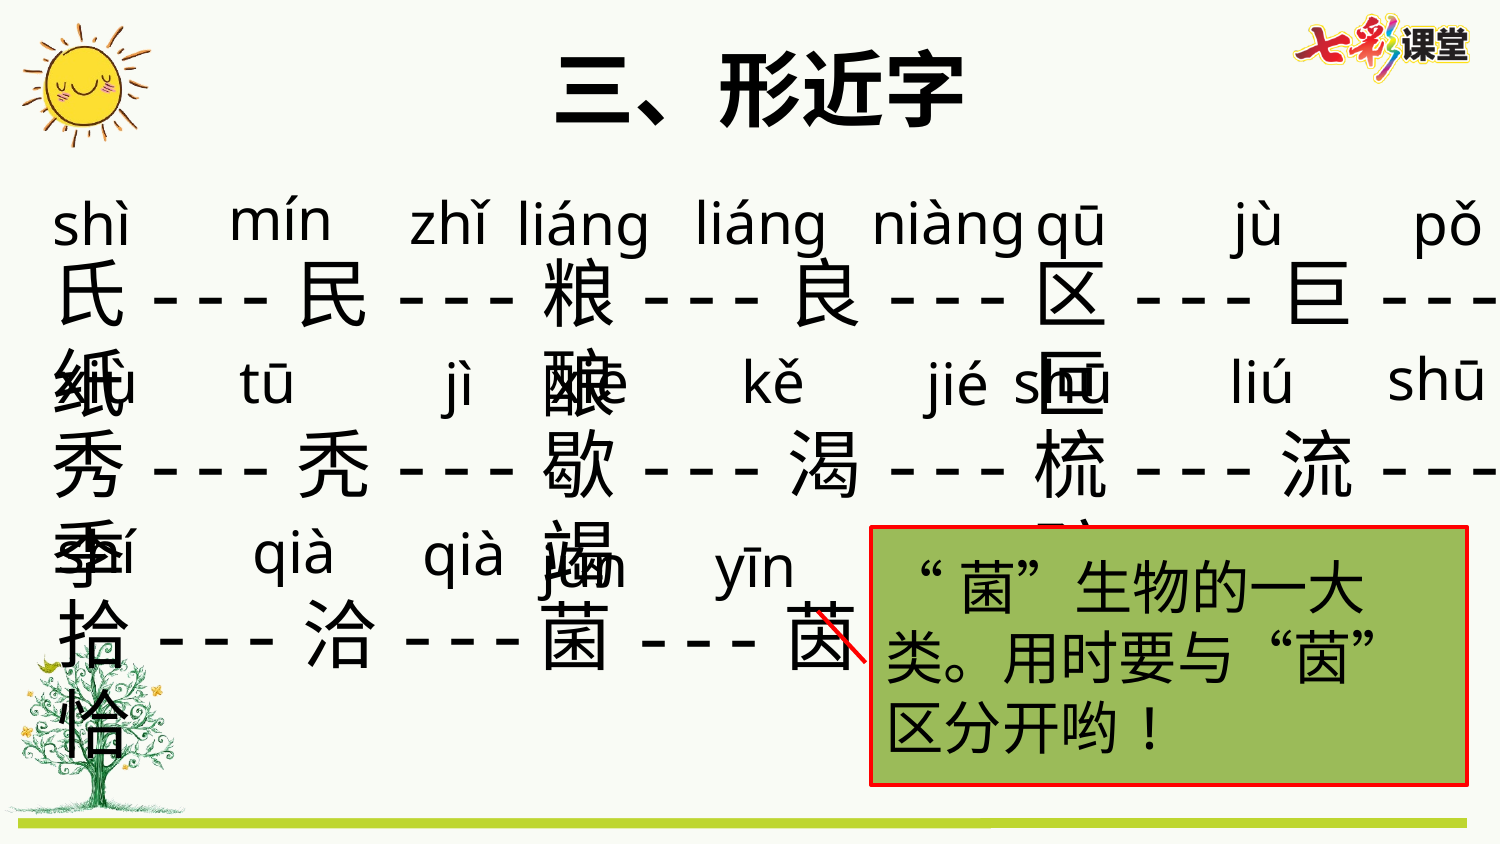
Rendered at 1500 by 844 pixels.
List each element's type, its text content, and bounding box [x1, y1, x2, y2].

text_box tū [224, 337, 332, 423]
text_box zhǐ [395, 179, 501, 264]
text_box xiù [42, 337, 224, 410]
text_box 氏---民---纸 [36, 238, 526, 410]
text_box liú [1214, 337, 1353, 423]
text_box shū [999, 337, 1170, 423]
picture [0, 608, 1467, 844]
text_box liáng [722, 179, 856, 264]
text_box mín [213, 174, 407, 260]
text_box jù [1219, 179, 1346, 264]
text_box pǒ [1397, 179, 1500, 264]
text_box qià [237, 507, 366, 593]
picture [1291, 9, 1472, 87]
text_box jié [911, 339, 999, 410]
text_box “菌”生物的一大类。用时要与“茵”区分开哟! [816, 609, 868, 665]
text_box qū [1021, 179, 1153, 264]
text_box 梳---流---疏 [1018, 410, 1500, 605]
text_box 秀---秃---季 [36, 410, 526, 605]
text_box jì [429, 339, 535, 425]
text_box shì [37, 179, 191, 238]
text_box shū [1372, 334, 1500, 420]
text_box 歇---渴---竭 [526, 410, 1018, 605]
text_box qià [408, 509, 559, 595]
text_box liáng [501, 179, 722, 264]
text_box “菌”生物的一大类。用时要与“茵”区分开哟! [869, 525, 1469, 787]
text_box 拾---洽---恰 [41, 580, 549, 776]
text_box kě [726, 337, 833, 410]
text_box 区---巨---叵 [1039, 238, 1500, 410]
text_box shí [42, 507, 191, 593]
picture [0, 0, 173, 172]
text_box niàng [856, 179, 1021, 264]
text_box 粮---良---酿 [526, 264, 1039, 410]
text_box 三、形近字 [537, 30, 984, 145]
text_box xiē [535, 337, 682, 410]
text_box 菌---茵 [523, 595, 869, 687]
